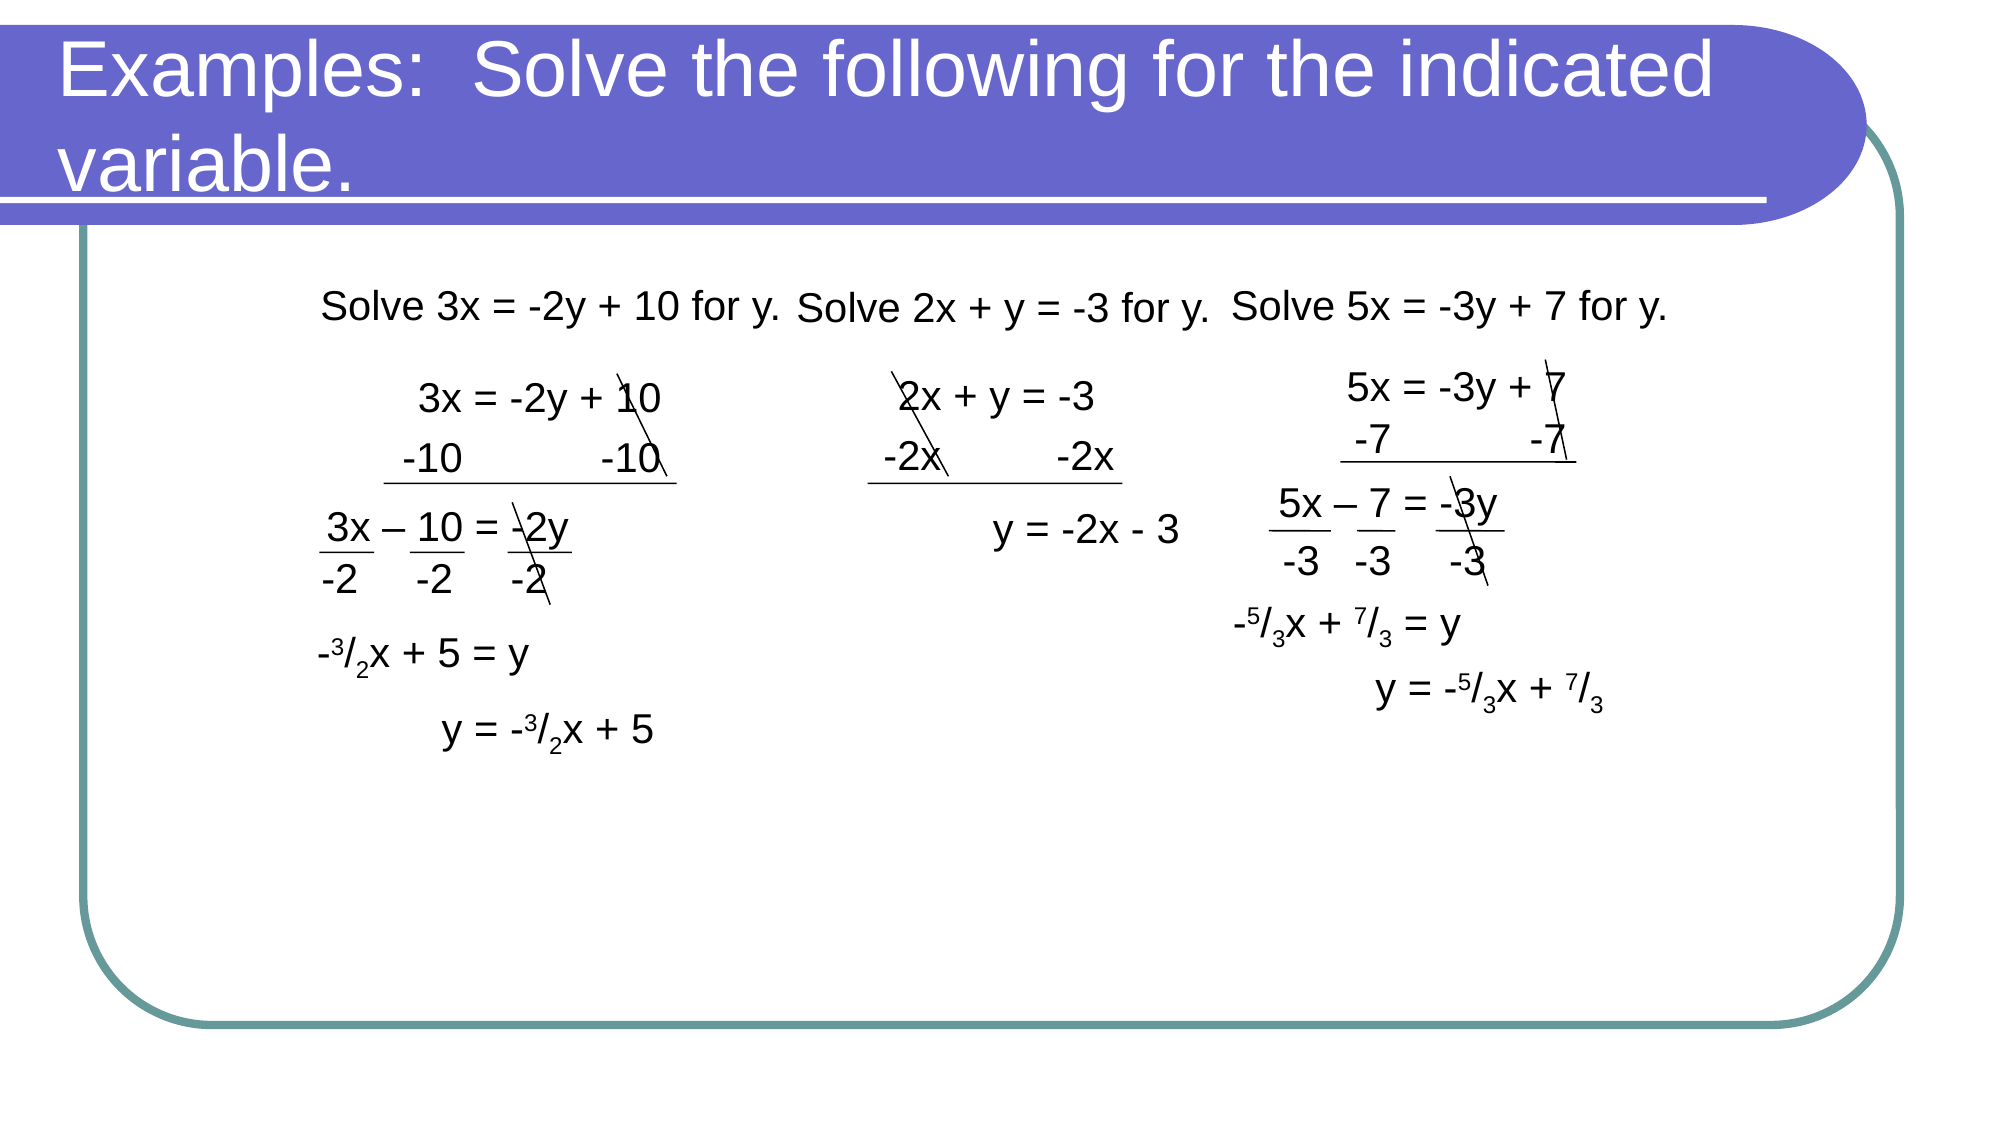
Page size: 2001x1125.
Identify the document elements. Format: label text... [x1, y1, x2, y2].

title Examples: Solve the following for the indicated variable. [42, 37, 1796, 188]
text_box -5/3x + 7/3 = y [1218, 588, 1477, 660]
text_box Solve 3x = -2y + 10 for y. [305, 270, 797, 336]
text_box -2x -2x [868, 420, 1130, 486]
text_box -3 -3 -3 [1267, 526, 1502, 591]
text_box 5x = -3y + 7 [1331, 352, 1583, 418]
text_box y = -5/3x + 7/3 [1360, 653, 1619, 726]
text_box -7 -7 [1339, 404, 1582, 470]
text_box 5x – 7 = -3y [1263, 468, 1513, 534]
text_box -10 -10 [387, 423, 676, 483]
text_box y = -2x - 3 [978, 494, 1195, 560]
text_box -3/2x + 5 = y [302, 618, 545, 691]
text_box 3x = -2y + 10 [403, 363, 677, 429]
text_box -2 -2 -2 [306, 544, 563, 610]
text_box 3x – 10 = -2y [311, 492, 584, 558]
text_box Solve 5x = -3y + 7 for y. [1216, 271, 1684, 336]
text_box y = -3/2x + 5 [426, 694, 670, 767]
text_box 2x + y = -3 [882, 361, 1110, 420]
text_box Solve 2x + y = -3 for y. [781, 273, 1226, 339]
text_box -10 -10 [387, 484, 676, 489]
